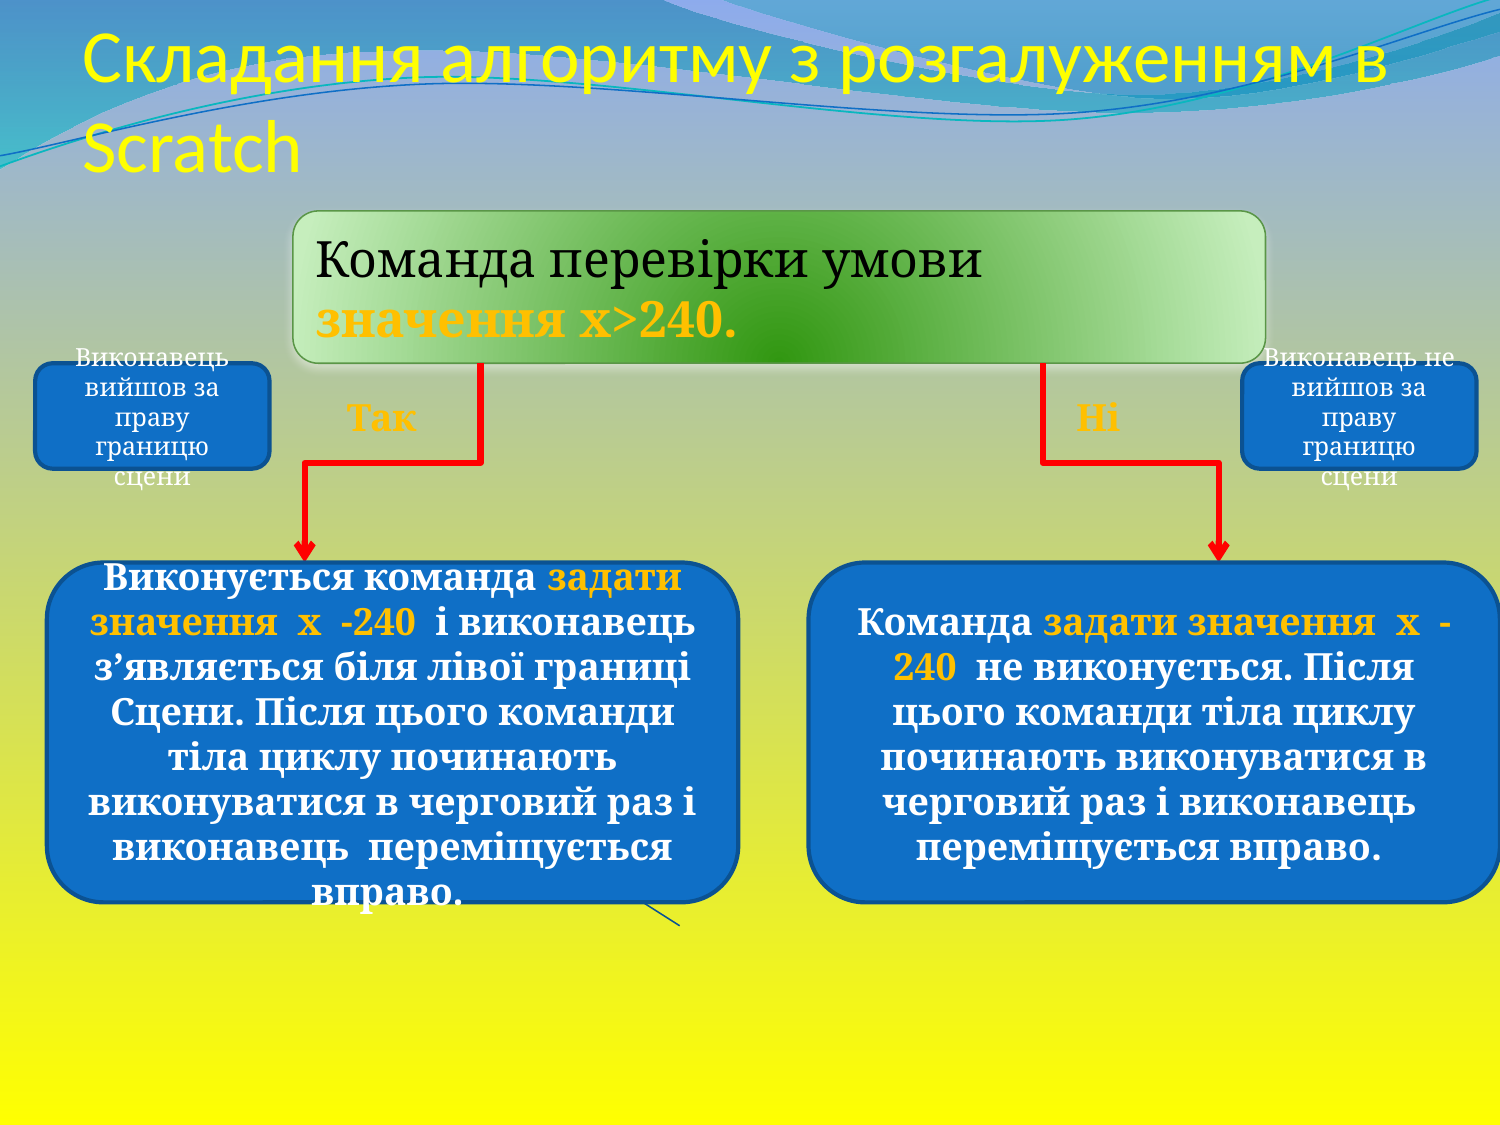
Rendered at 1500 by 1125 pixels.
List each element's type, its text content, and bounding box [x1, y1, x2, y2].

text_box Команда перевірки умови значення x>240. [292, 210, 1267, 365]
text_box Команда задати значення x -240 не виконується. Після цього команди тіла циклу починають виконуватися в черговий раз і виконавець переміщується вправо. [806, 560, 1500, 905]
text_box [421, 761, 680, 926]
text_box Виконавець вийшов за праву границю сцени [32, 361, 272, 471]
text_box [292, 374, 493, 552]
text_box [1031, 374, 1231, 552]
text_box Виконавець не вийшов за праву границю сцени [1240, 361, 1479, 471]
text_box Виконується команда задати значення x -240 і виконавець з’являється біля лівої границі Сцени. Після цього команди тіла циклу починають виконуватися в черговий раз і виконавець переміщується вправо. [44, 560, 741, 905]
title Складання алгоритму з розгалуженням в Scratch [82, 0, 1432, 188]
